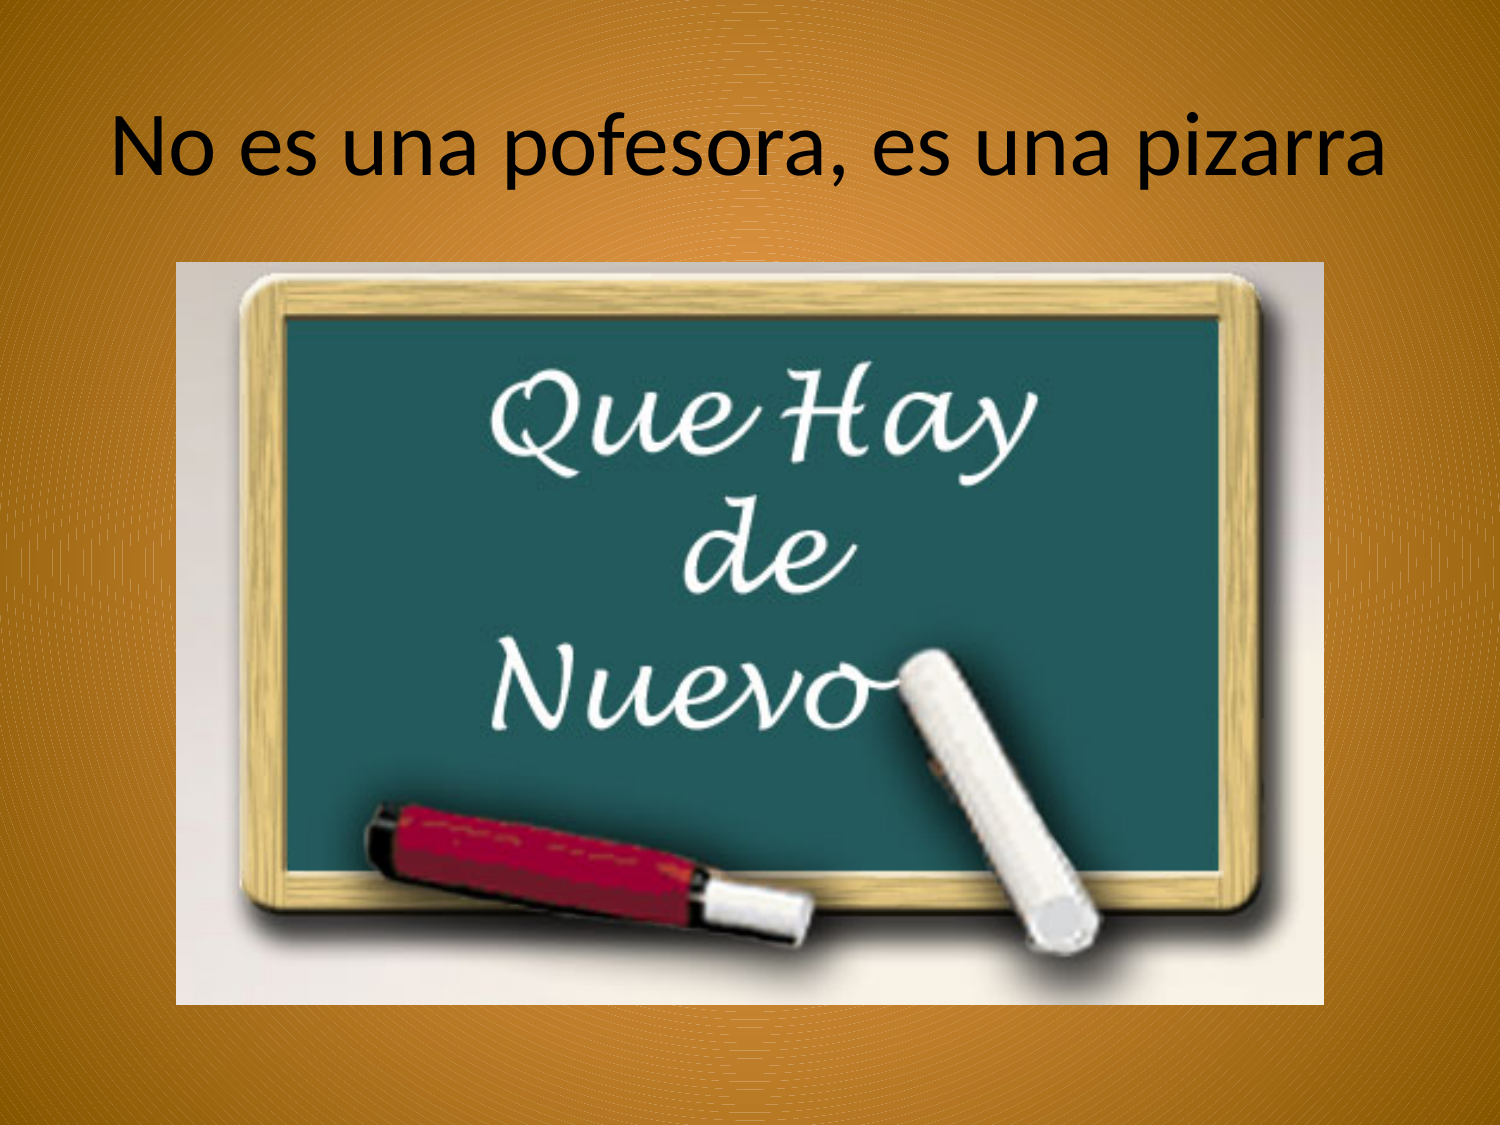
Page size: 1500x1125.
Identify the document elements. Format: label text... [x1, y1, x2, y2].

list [74, 262, 1426, 1006]
title No es una pofesora, es una pizarra [75, 45, 1425, 233]
